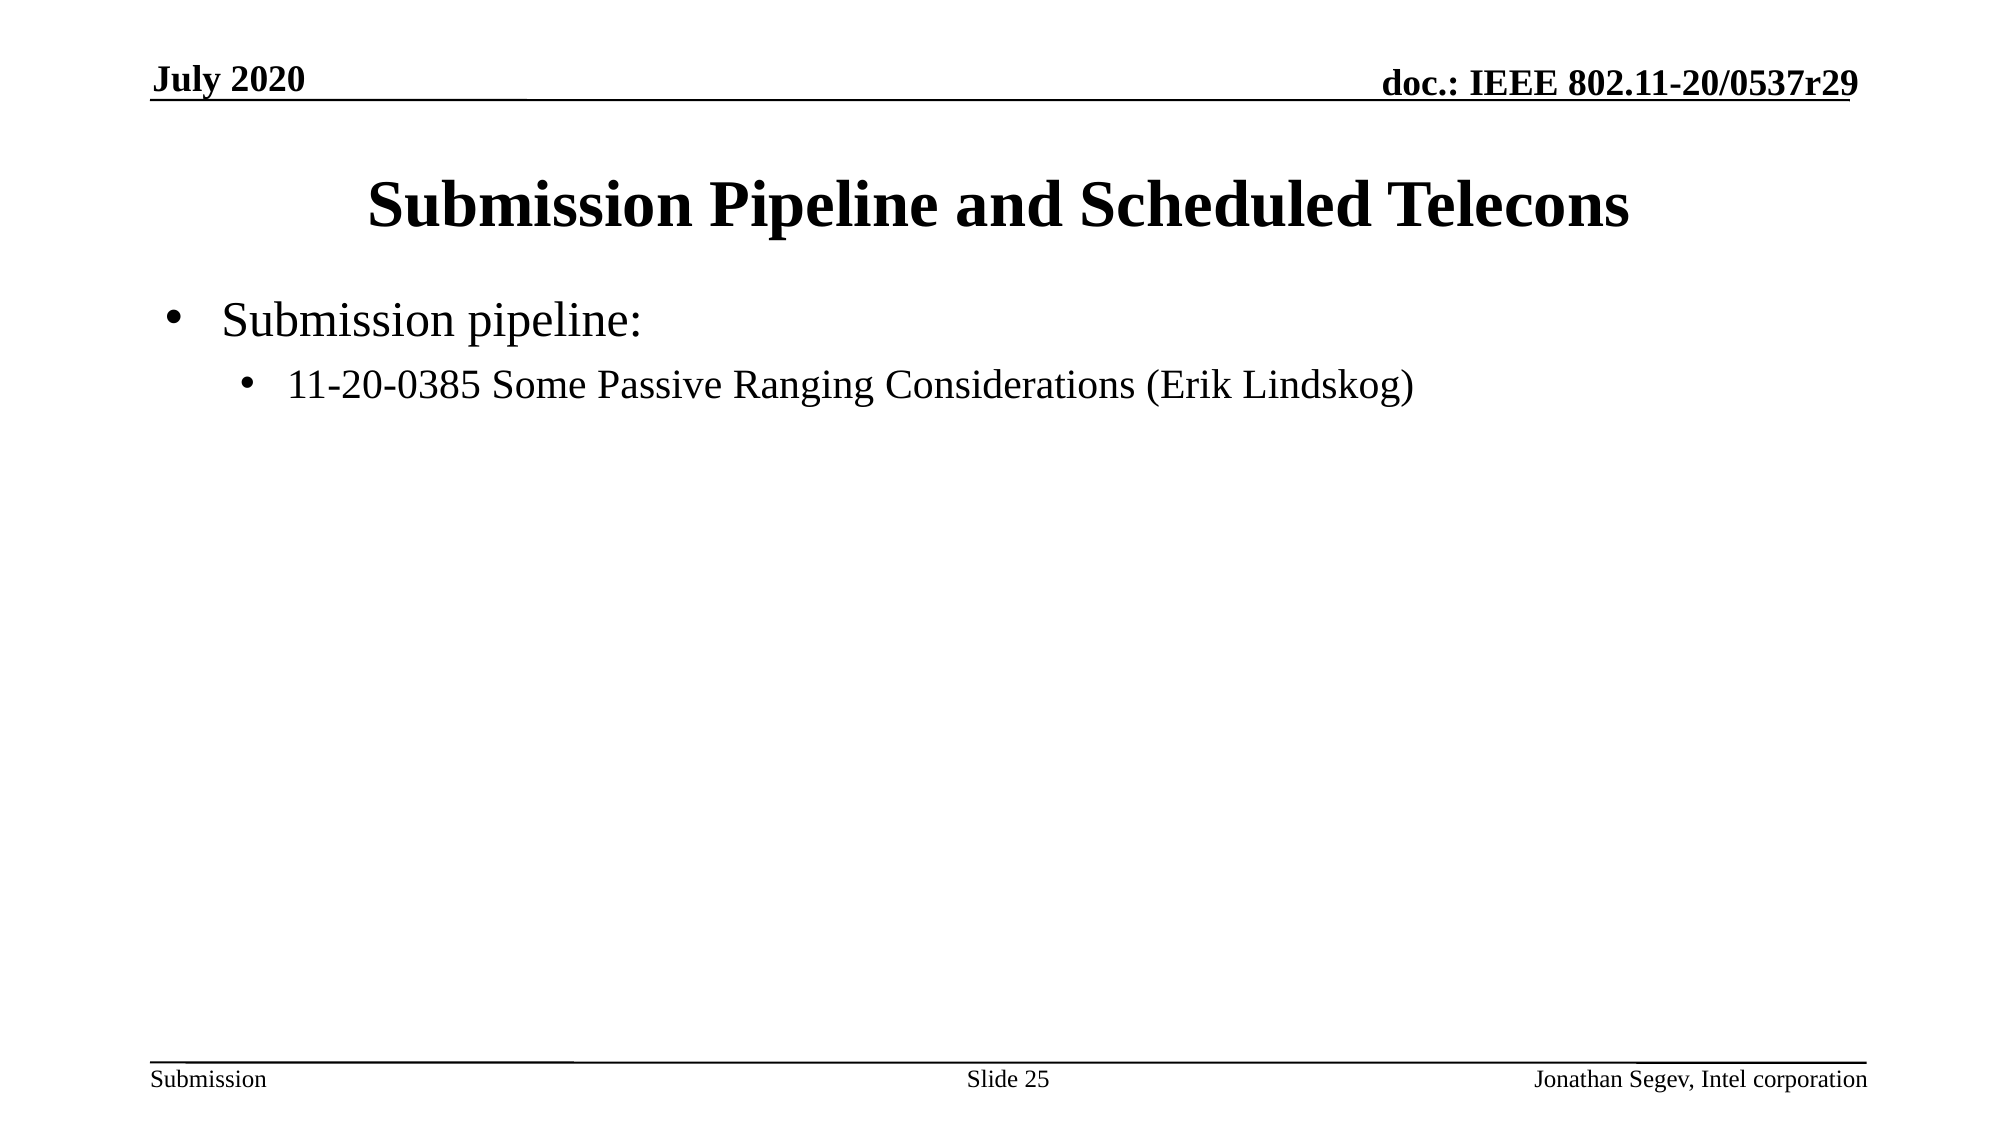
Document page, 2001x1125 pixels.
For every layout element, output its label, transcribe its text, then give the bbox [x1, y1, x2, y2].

slide_number Slide 25 [950, 1061, 1067, 1123]
list Submission pipeline: 11-20-0385 Some Passive Ranging Considerations (Erik Lindskog) [149, 278, 1850, 670]
footer Jonathan Segev, Intel corporation [1171, 1061, 1869, 1093]
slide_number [152, 54, 563, 100]
title Submission Pipeline and Scheduled Telecons [149, 112, 1850, 278]
